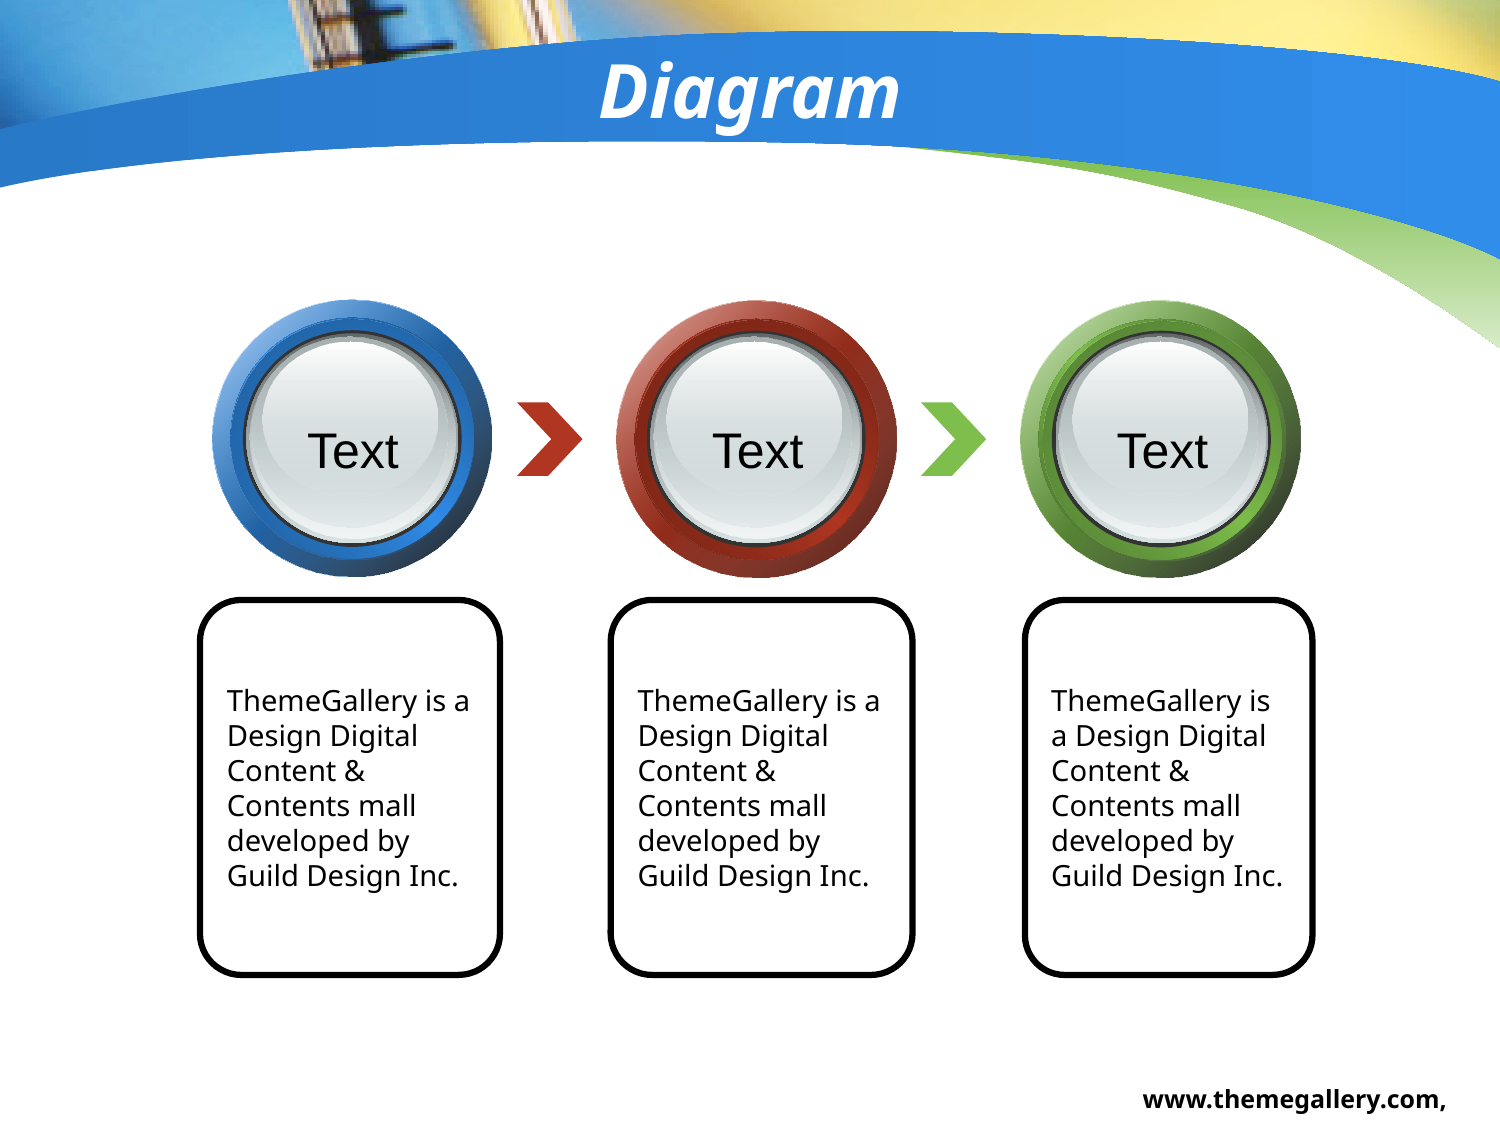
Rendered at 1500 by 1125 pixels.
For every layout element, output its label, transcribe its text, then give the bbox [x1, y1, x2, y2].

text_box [199, 299, 1313, 976]
footer www.themegallery.com, [987, 1075, 1463, 1118]
title Diagram [63, 42, 1438, 136]
picture [0, 0, 1500, 129]
